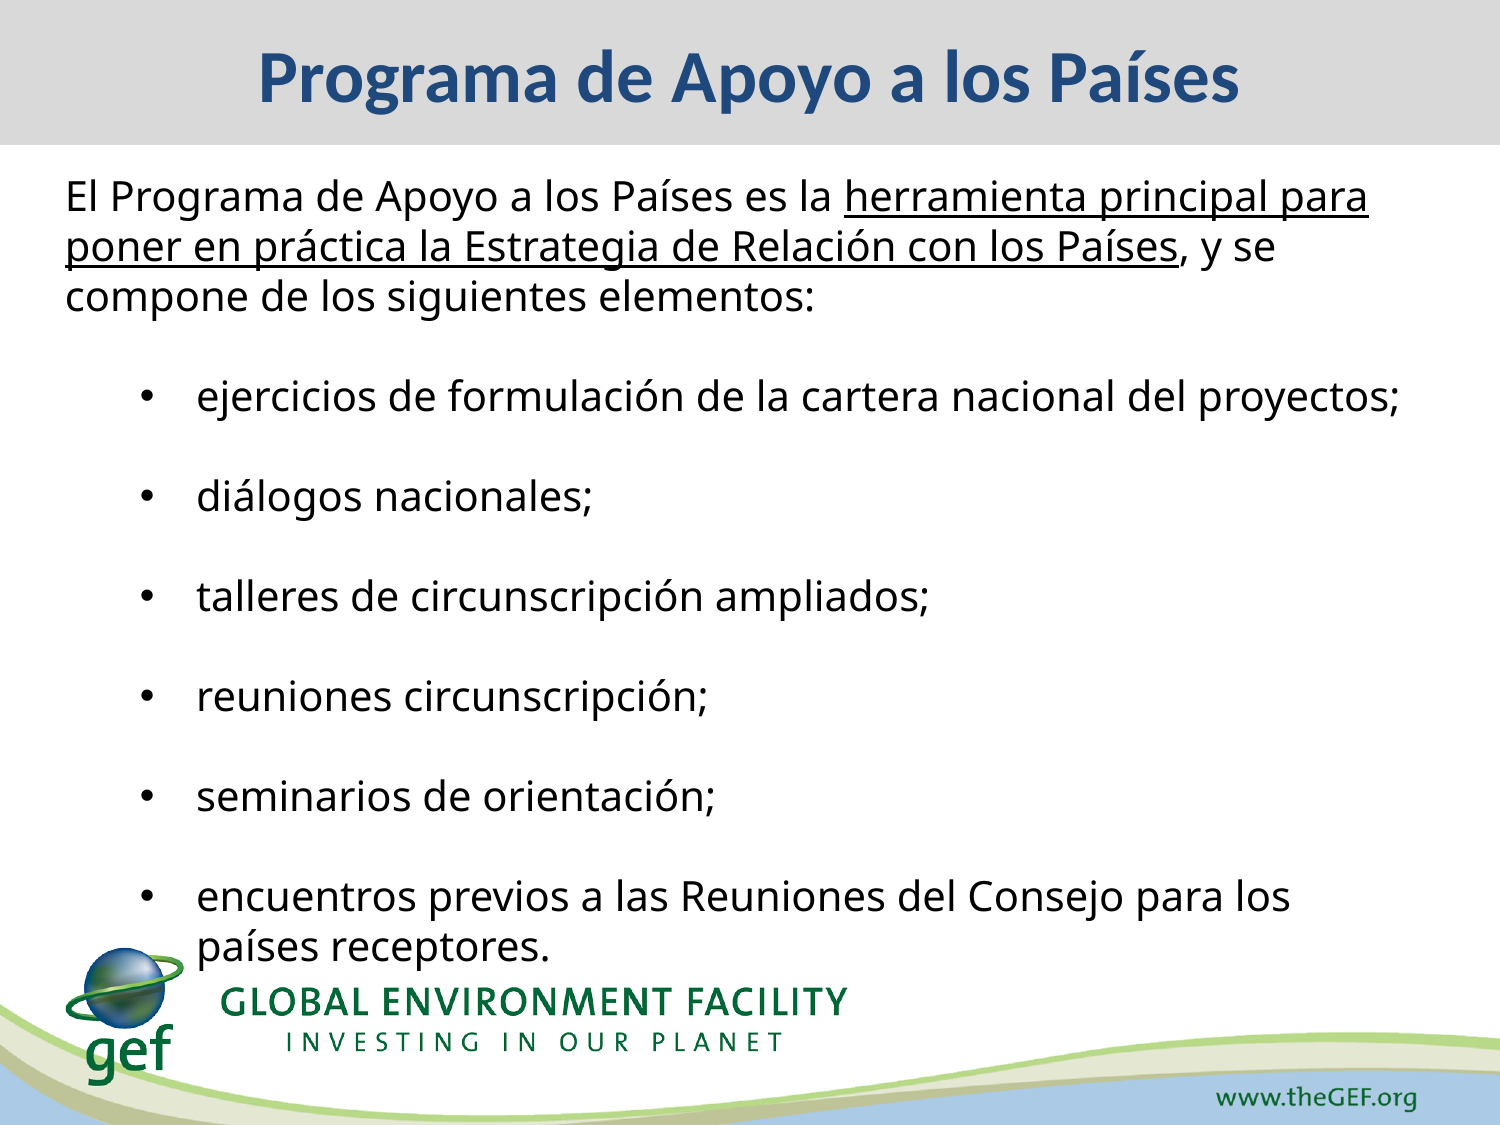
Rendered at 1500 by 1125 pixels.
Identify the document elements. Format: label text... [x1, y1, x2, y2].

text_box El Programa de Apoyo a los Países es la herramienta principal para poner en práctica la Estrategia de Relación con los Países, y se compone de los siguientes elementos: ejercicios de formulación de la cartera nacional del proyectos; diálogos nacionales; talleres de circunscripción ampliados; reuniones circunscripción; seminarios de orientación; encuentros previos a las Reuniones del Consejo para los países receptores. [50, 162, 1438, 978]
picture [0, 920, 1500, 1125]
title Programa de Apoyo a los Países [0, 0, 1500, 146]
